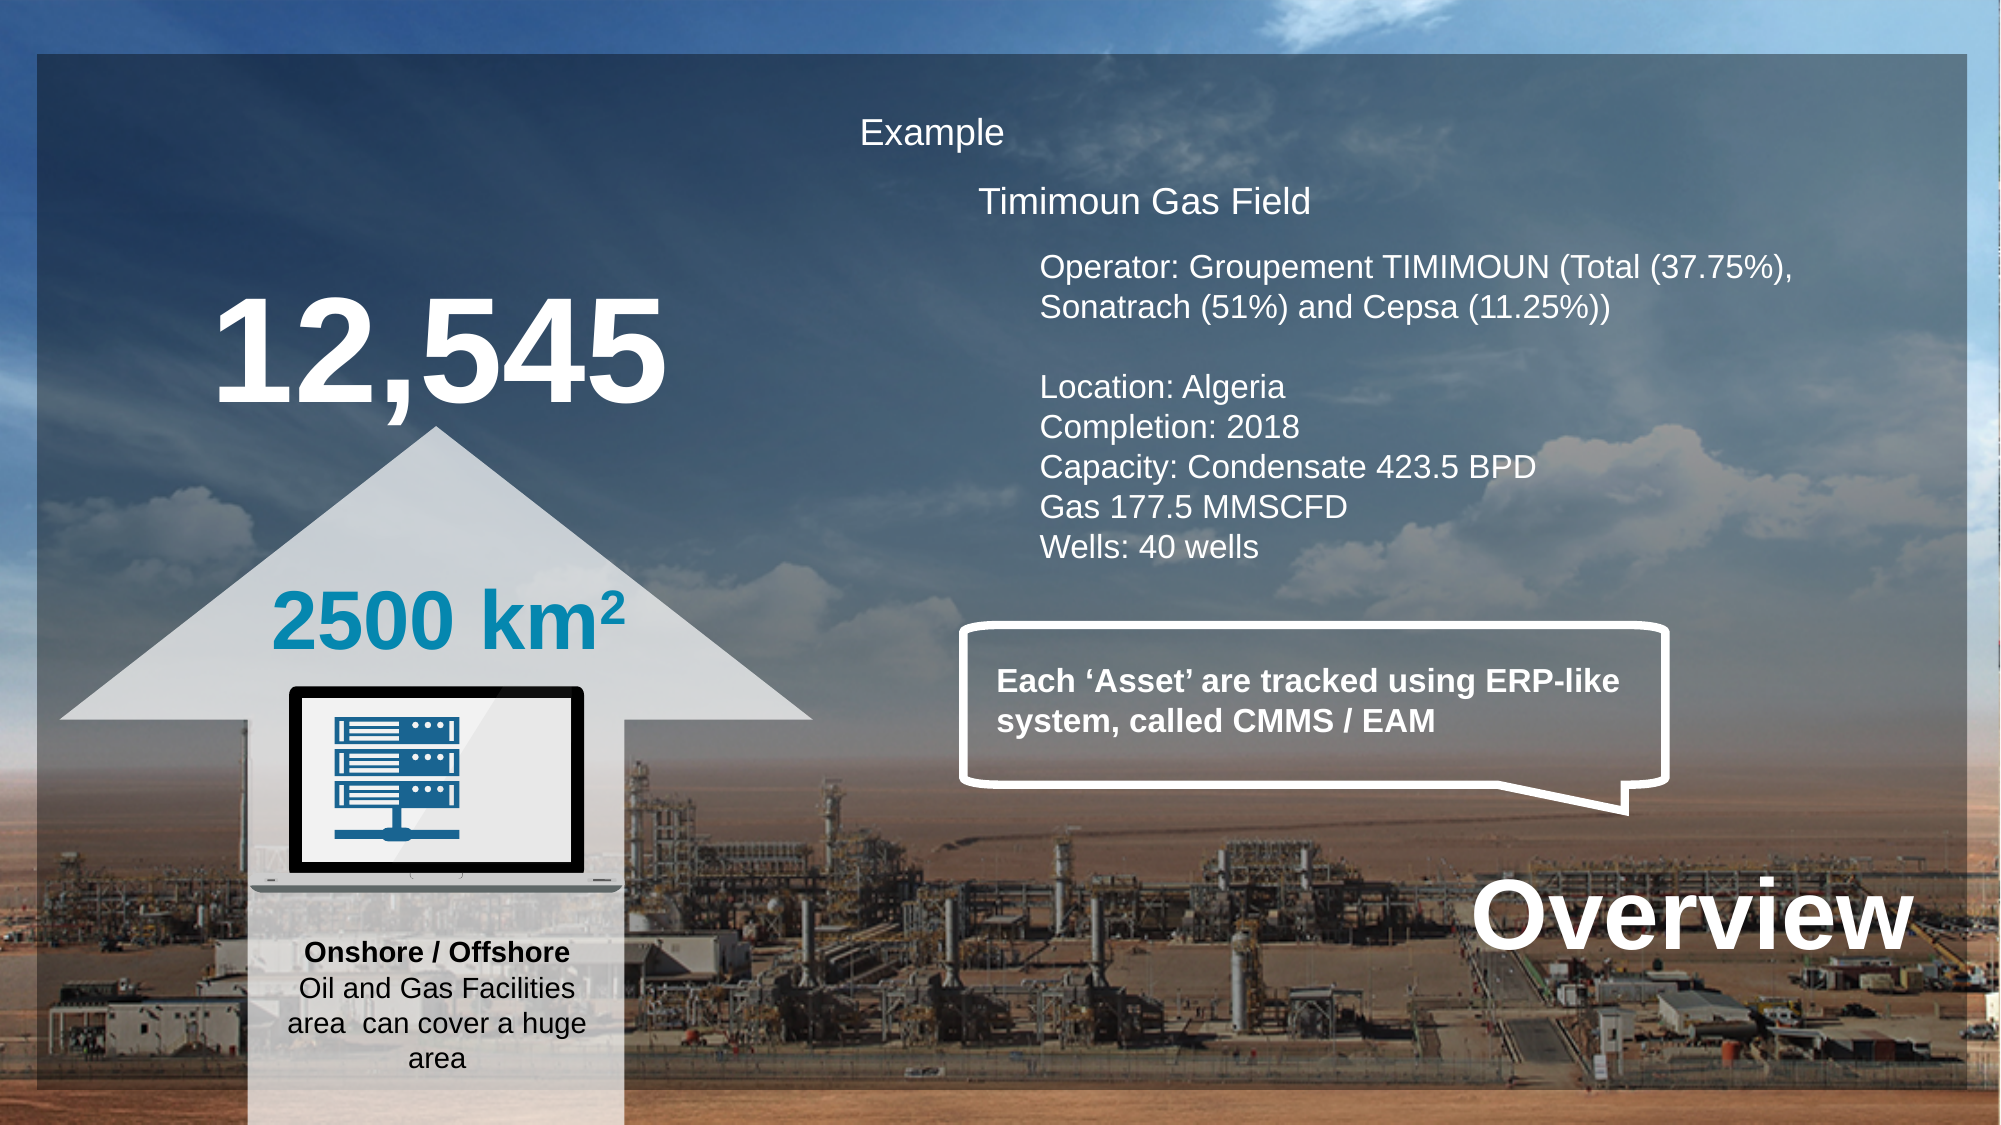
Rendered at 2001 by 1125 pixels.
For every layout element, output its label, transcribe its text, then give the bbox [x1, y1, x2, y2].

text_box [36, 53, 1968, 1091]
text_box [246, 684, 626, 894]
text_box 12,545 [123, 245, 757, 441]
text_box [962, 624, 1667, 786]
text_box Timimoun Gas Field [963, 178, 1576, 229]
text_box Example [844, 109, 1458, 161]
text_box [270, 925, 605, 1119]
text_box Each ‘Asset’ are tracked using ERP-like system, called CMMS / EAM [981, 652, 1647, 747]
text_box [56, 578, 816, 721]
text_box Operator: Groupement TIMIMOUN (Total (37.75%), Sonatrach (51%) and Cepsa (11.25%)) Location: Algeria Completion: 2018 Capacity: Condensate 423.5 BPD Gas 177.5 MMSCFD Wells: 40 wells [1024, 237, 1826, 573]
text_box [265, 441, 608, 558]
text_box [246, 894, 626, 1125]
text_box 2500 km2 [239, 558, 659, 674]
picture [0, 0, 2001, 1125]
text_box Overview [1331, 755, 1930, 1052]
